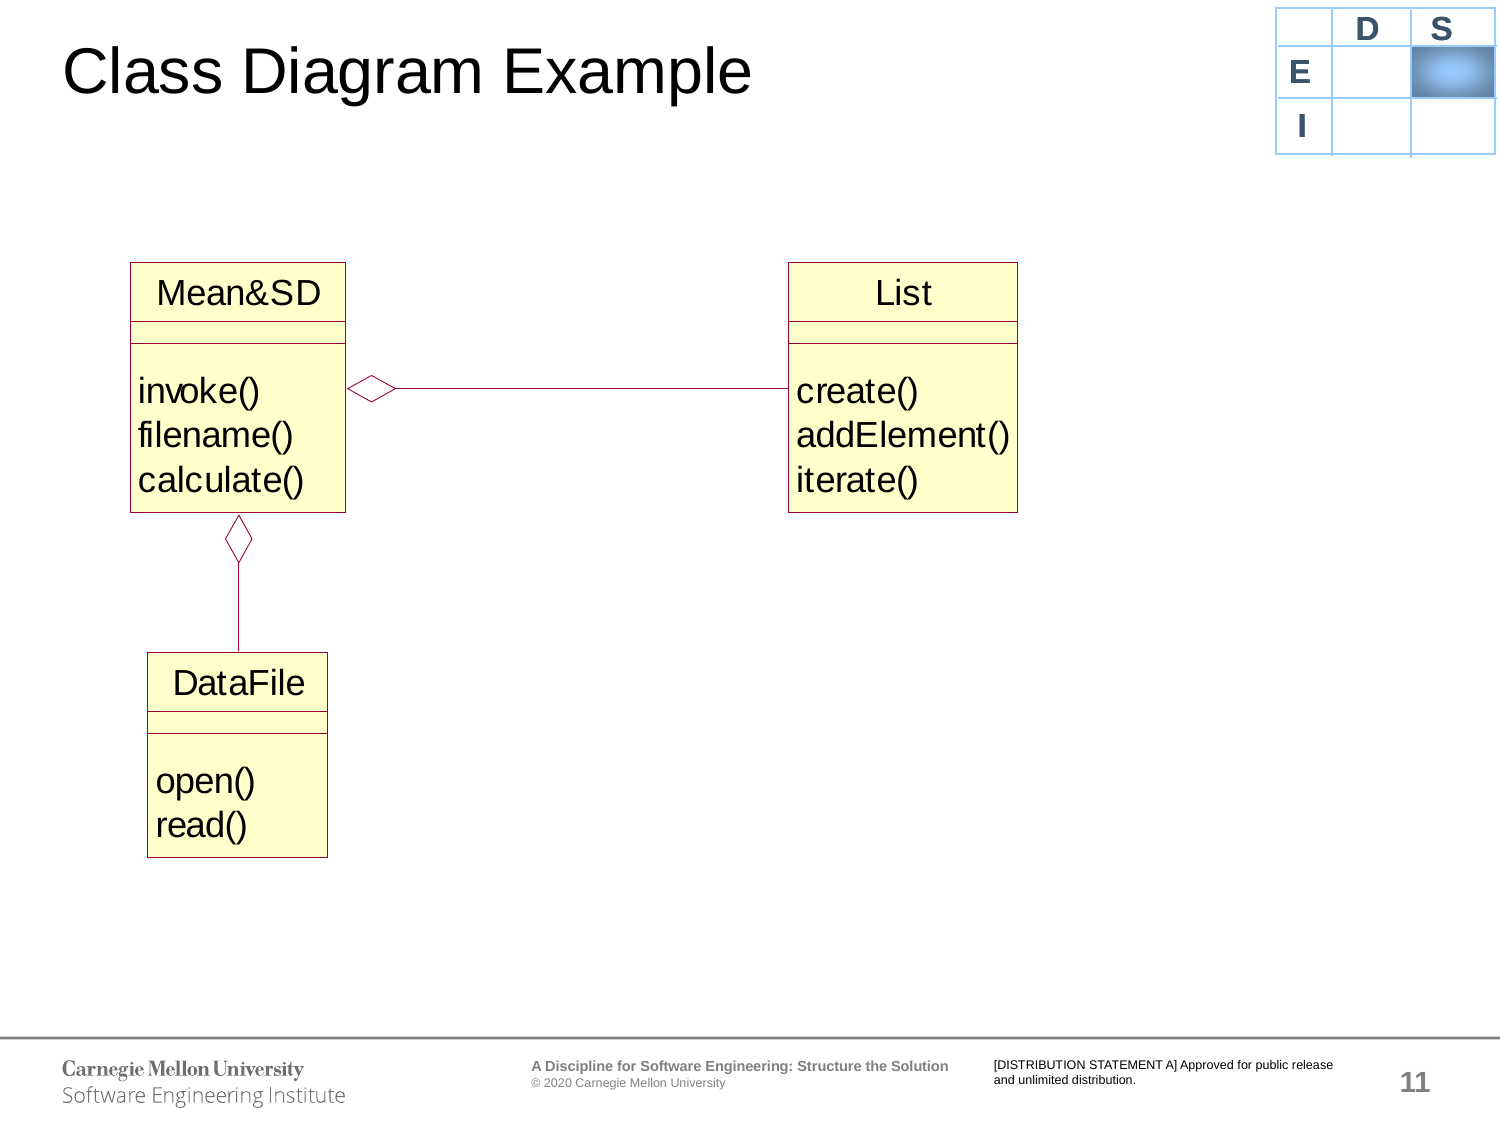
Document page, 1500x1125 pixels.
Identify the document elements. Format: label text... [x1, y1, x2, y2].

picture [65, 233, 1067, 892]
title Class Diagram Example [62, 37, 1038, 126]
picture [1273, 0, 1500, 162]
